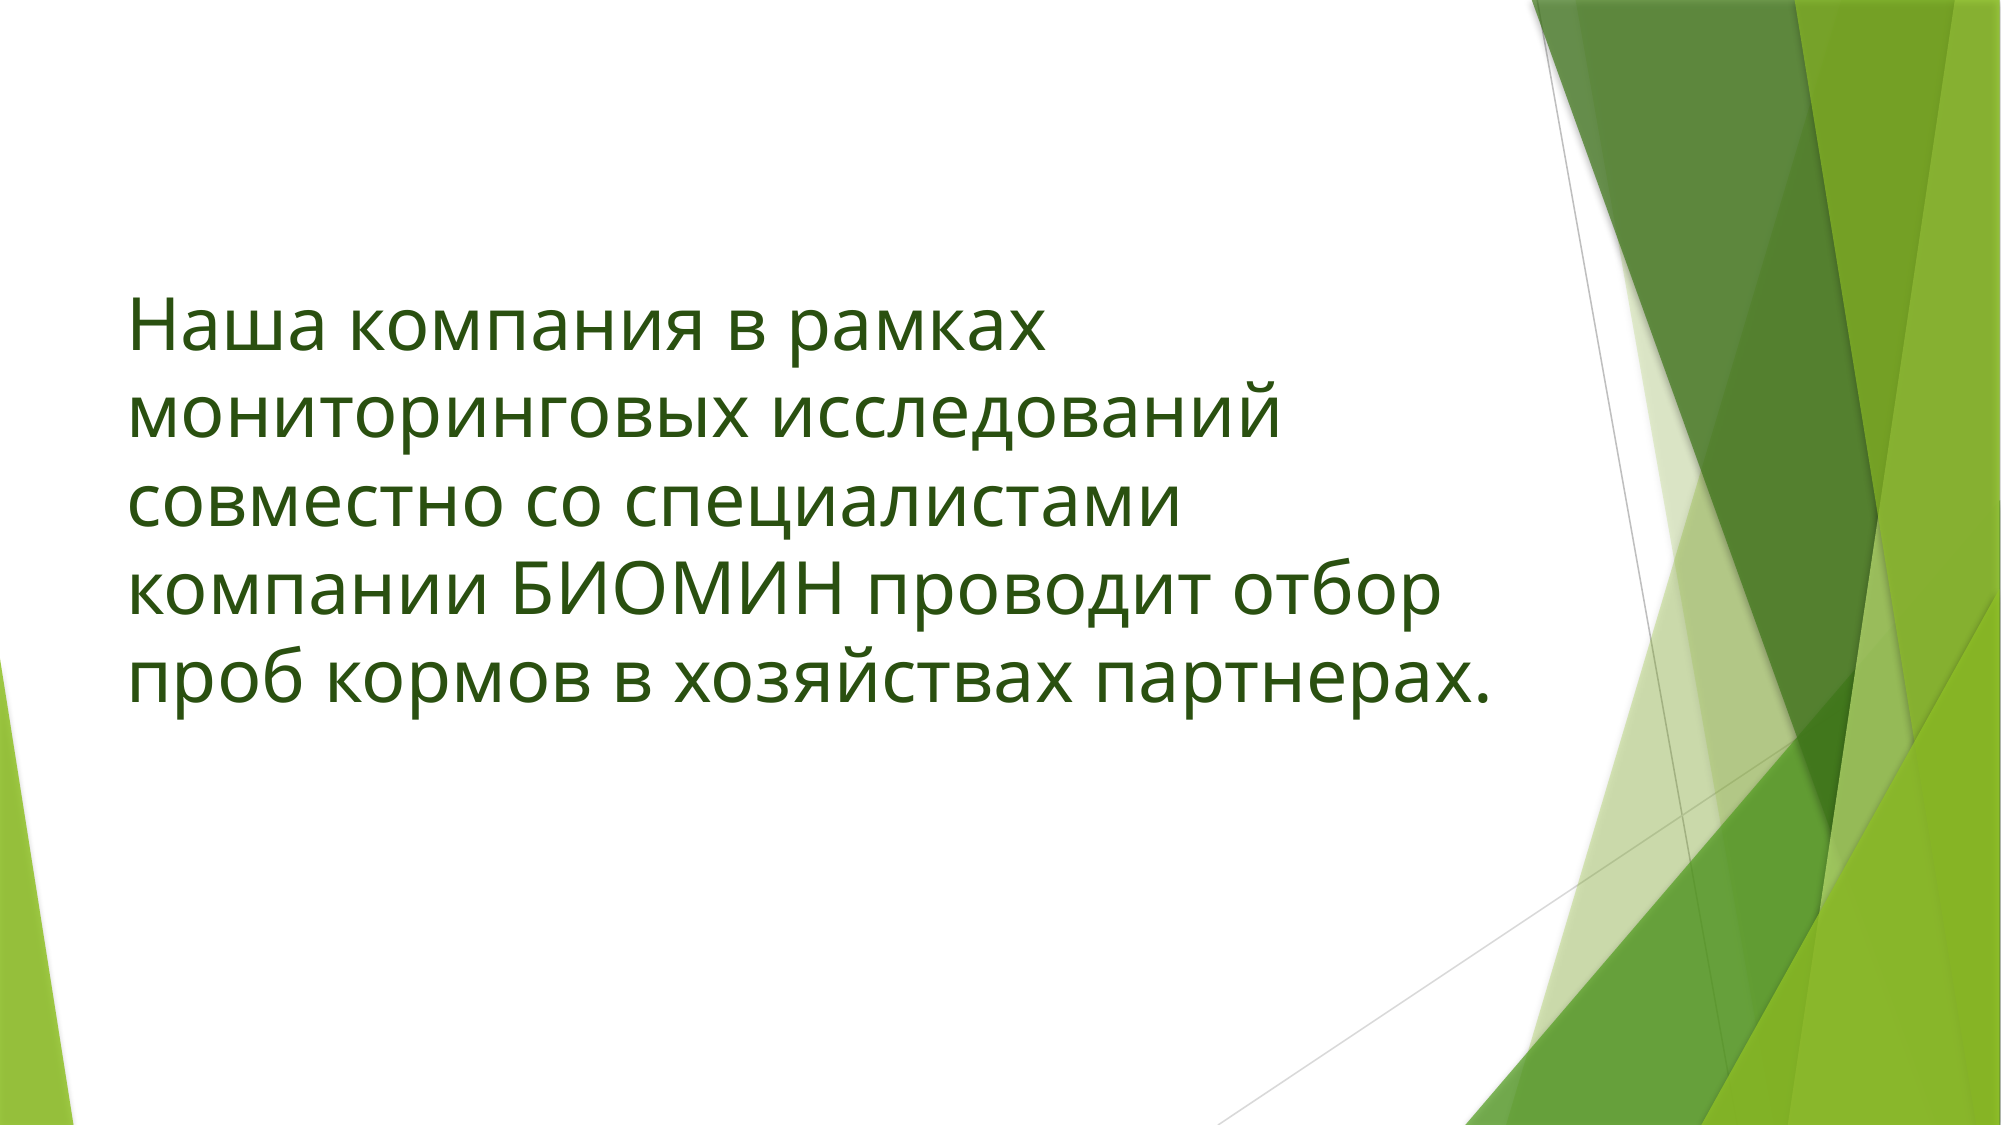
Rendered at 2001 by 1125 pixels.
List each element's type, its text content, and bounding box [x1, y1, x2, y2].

title Наша компания в рамках мониторинговых исследований совместно со специалистами компании БИОМИН проводит отбор проб кормов в хозяйствах партнерах. [111, 268, 1522, 753]
